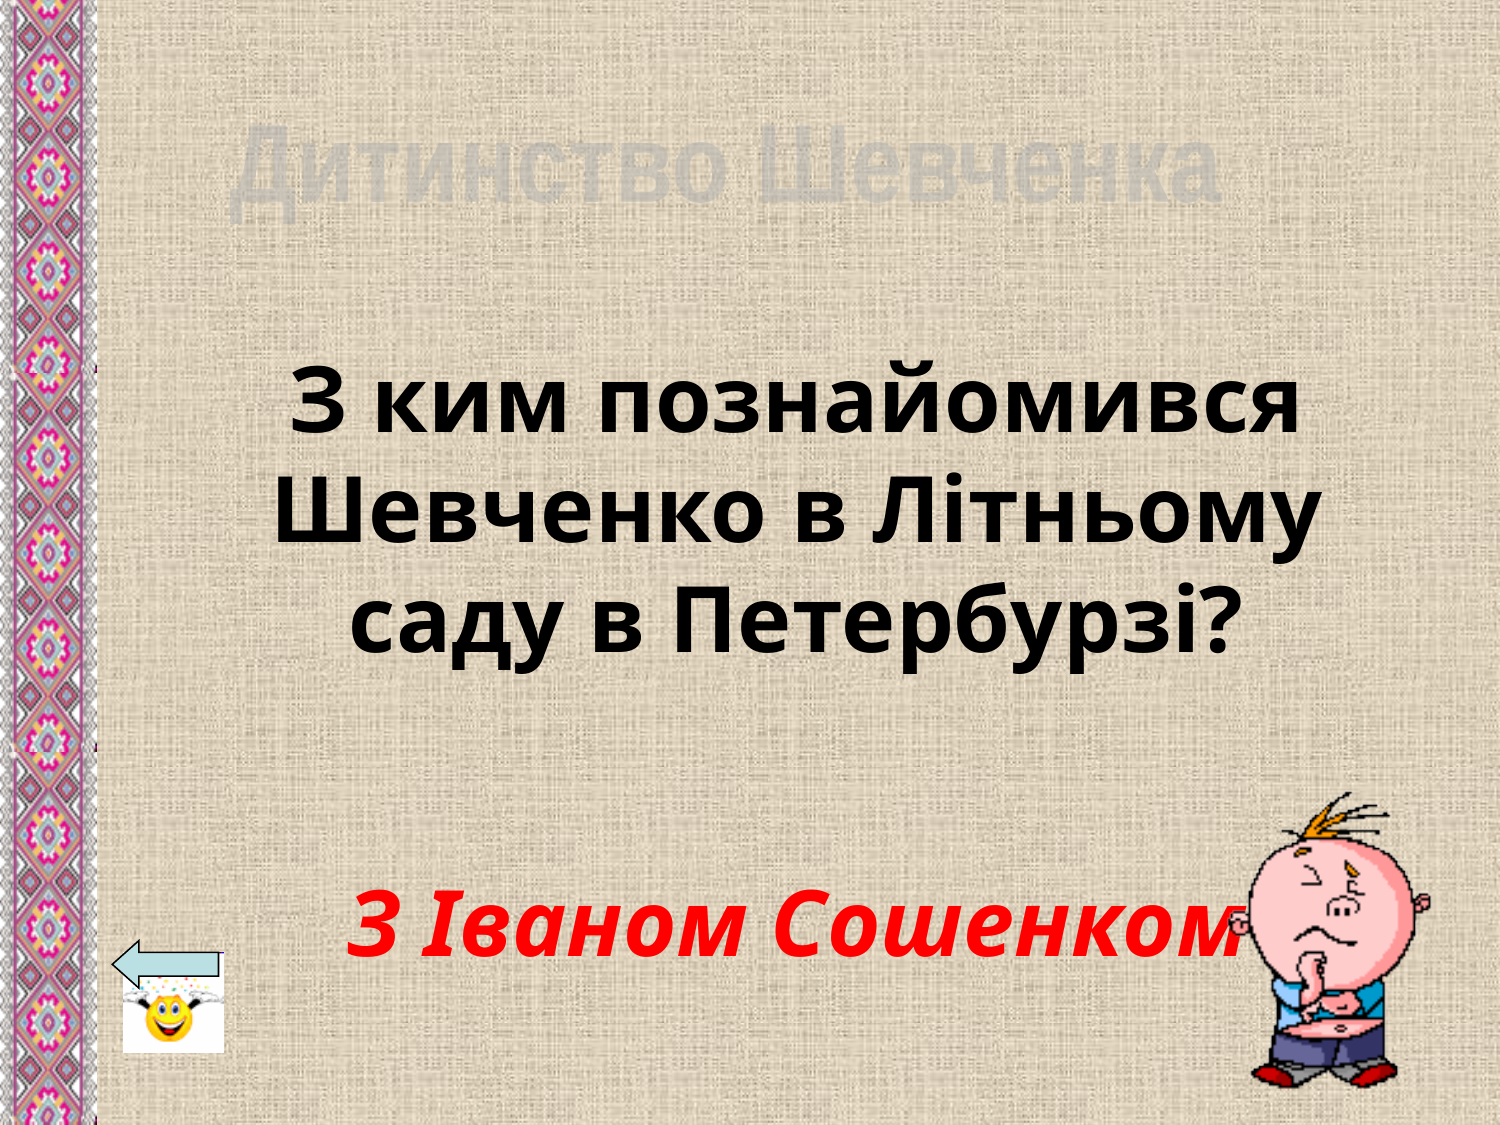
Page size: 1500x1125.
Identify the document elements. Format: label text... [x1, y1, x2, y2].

text_box [128, 940, 139, 950]
text_box З Іваном Сошенком [159, 798, 1193, 1040]
text_box З ким познайомився Шевченко в Літньому саду в Петербурзі? [159, 385, 1435, 627]
text_box [112, 959, 118, 970]
picture [0, 0, 1500, 1125]
